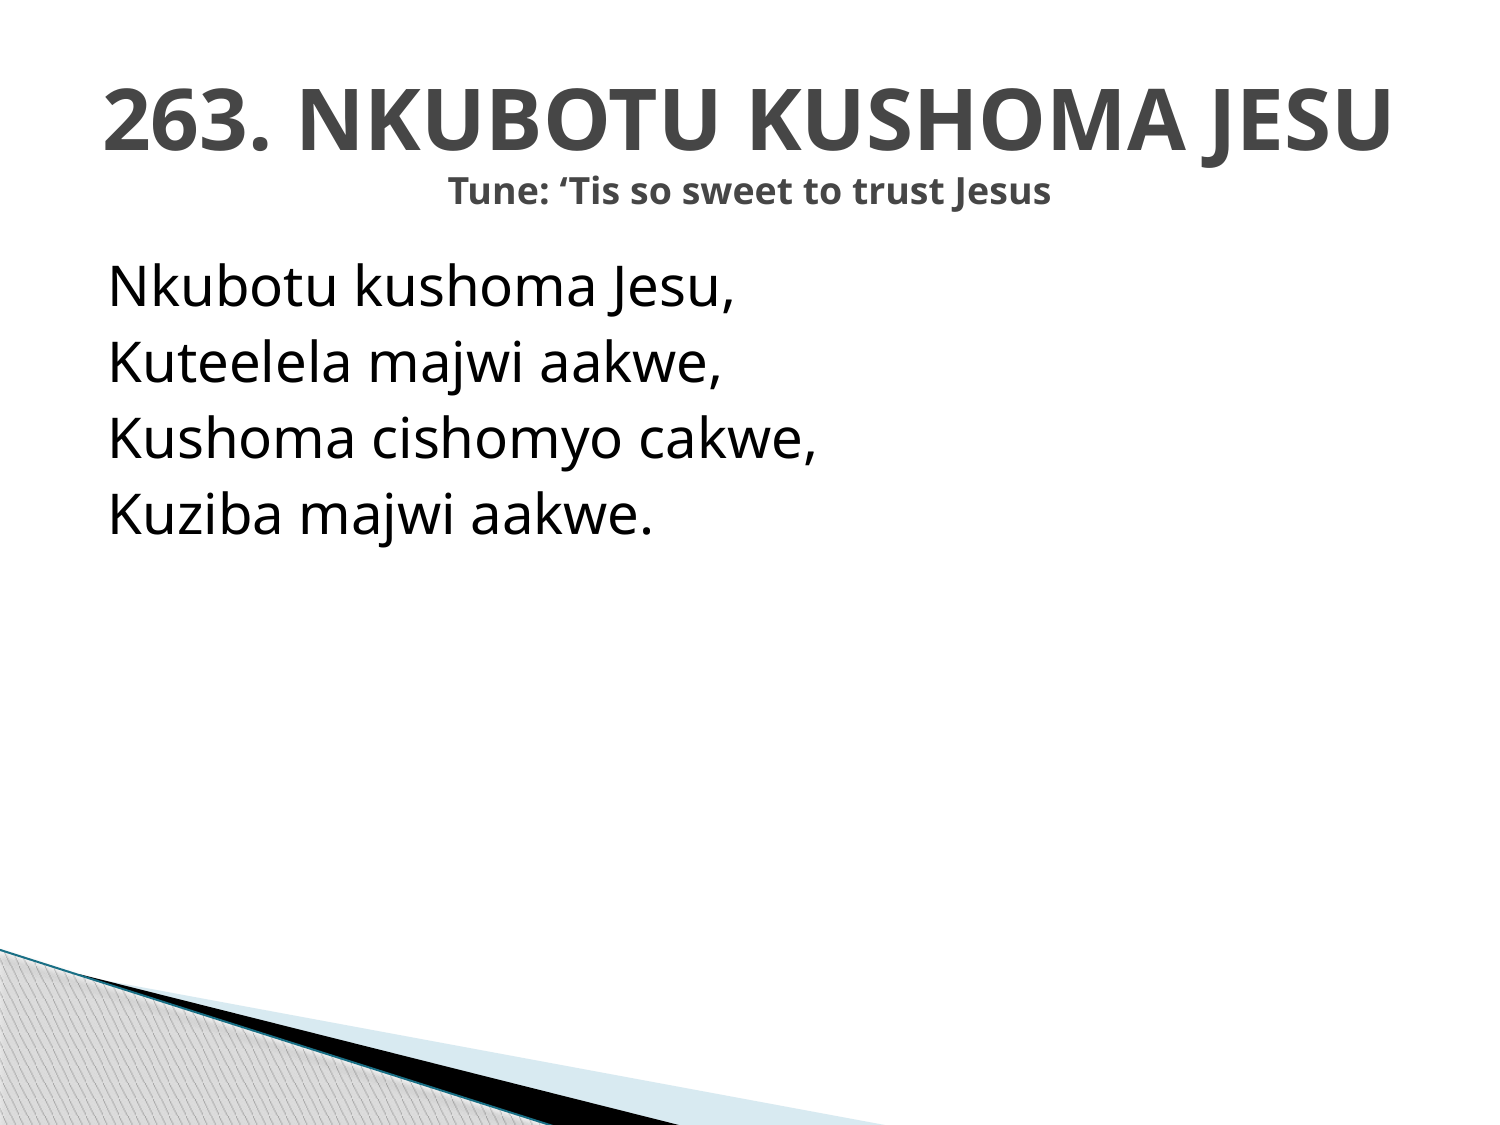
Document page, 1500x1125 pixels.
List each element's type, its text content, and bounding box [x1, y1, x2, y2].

list Nkubotu kushoma Jesu, Kuteelela majwi aakwe, Kushoma cishomyo cakwe, Kuziba majwi aakwe. [75, 243, 1425, 986]
title 263. NKUBOTU KUSHOMA JESU Tune: ‘Tis so sweet to trust Jesus [75, 45, 1425, 233]
